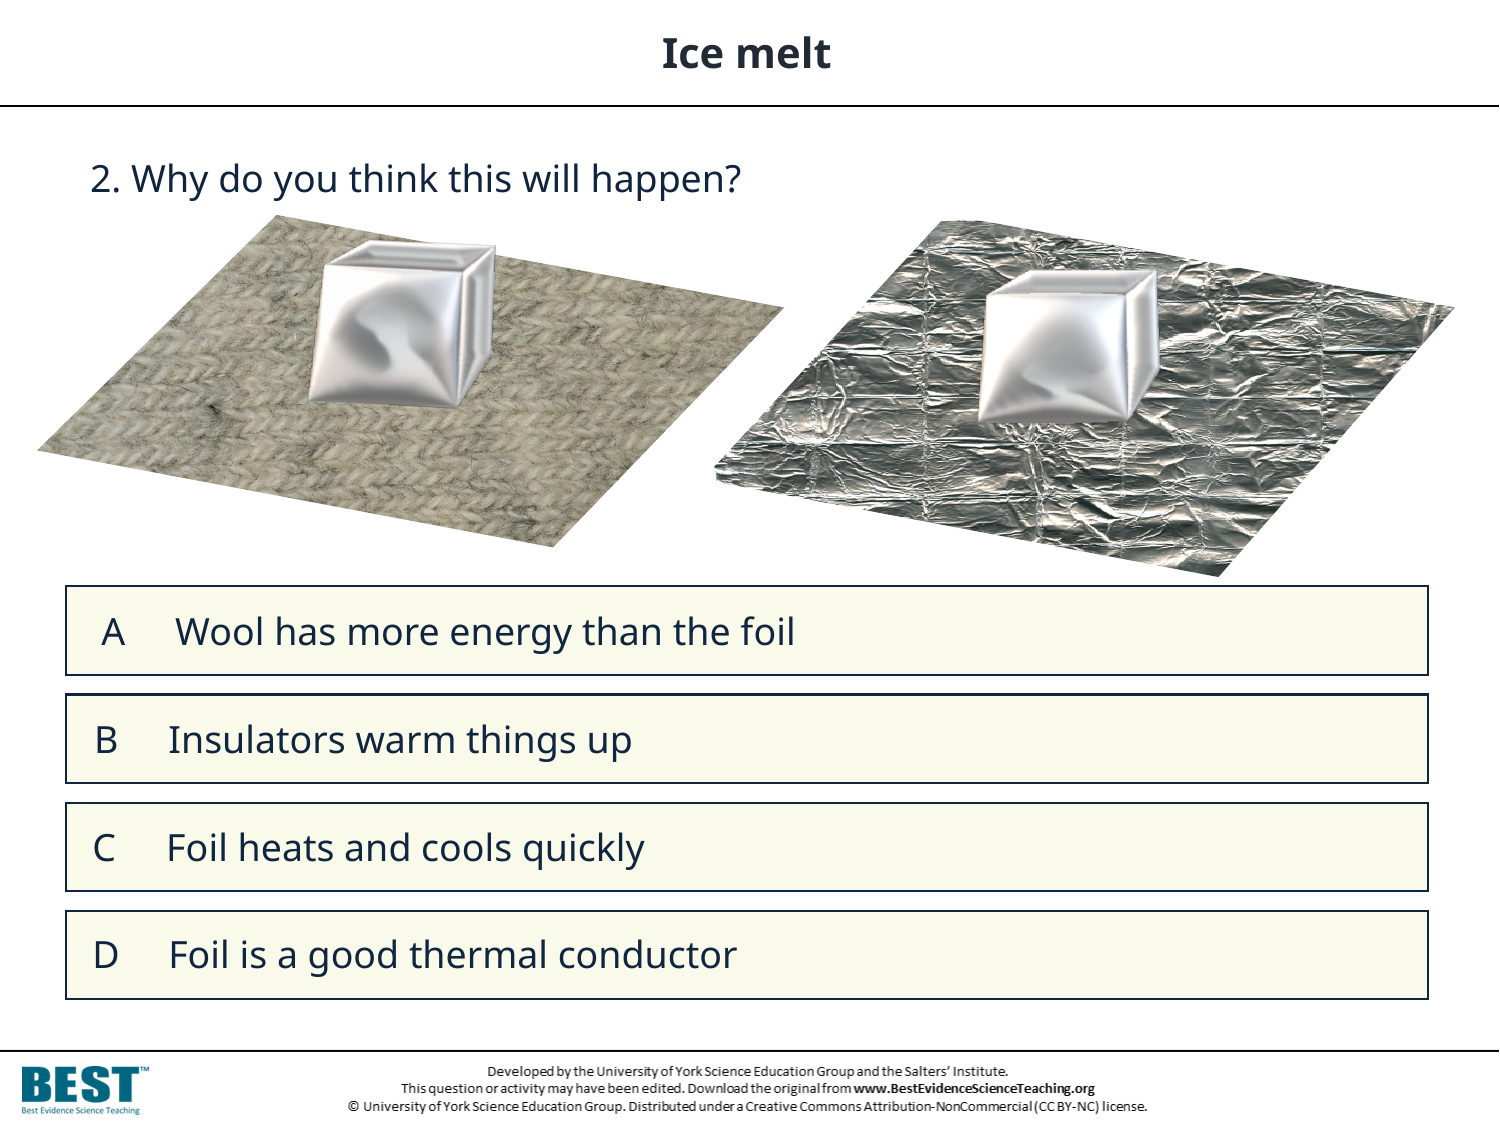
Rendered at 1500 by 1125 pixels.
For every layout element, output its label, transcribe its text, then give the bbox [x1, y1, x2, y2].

text_box Ice melt [23, 4, 1471, 99]
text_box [54, 240, 1435, 551]
picture [0, 105, 1500, 1125]
